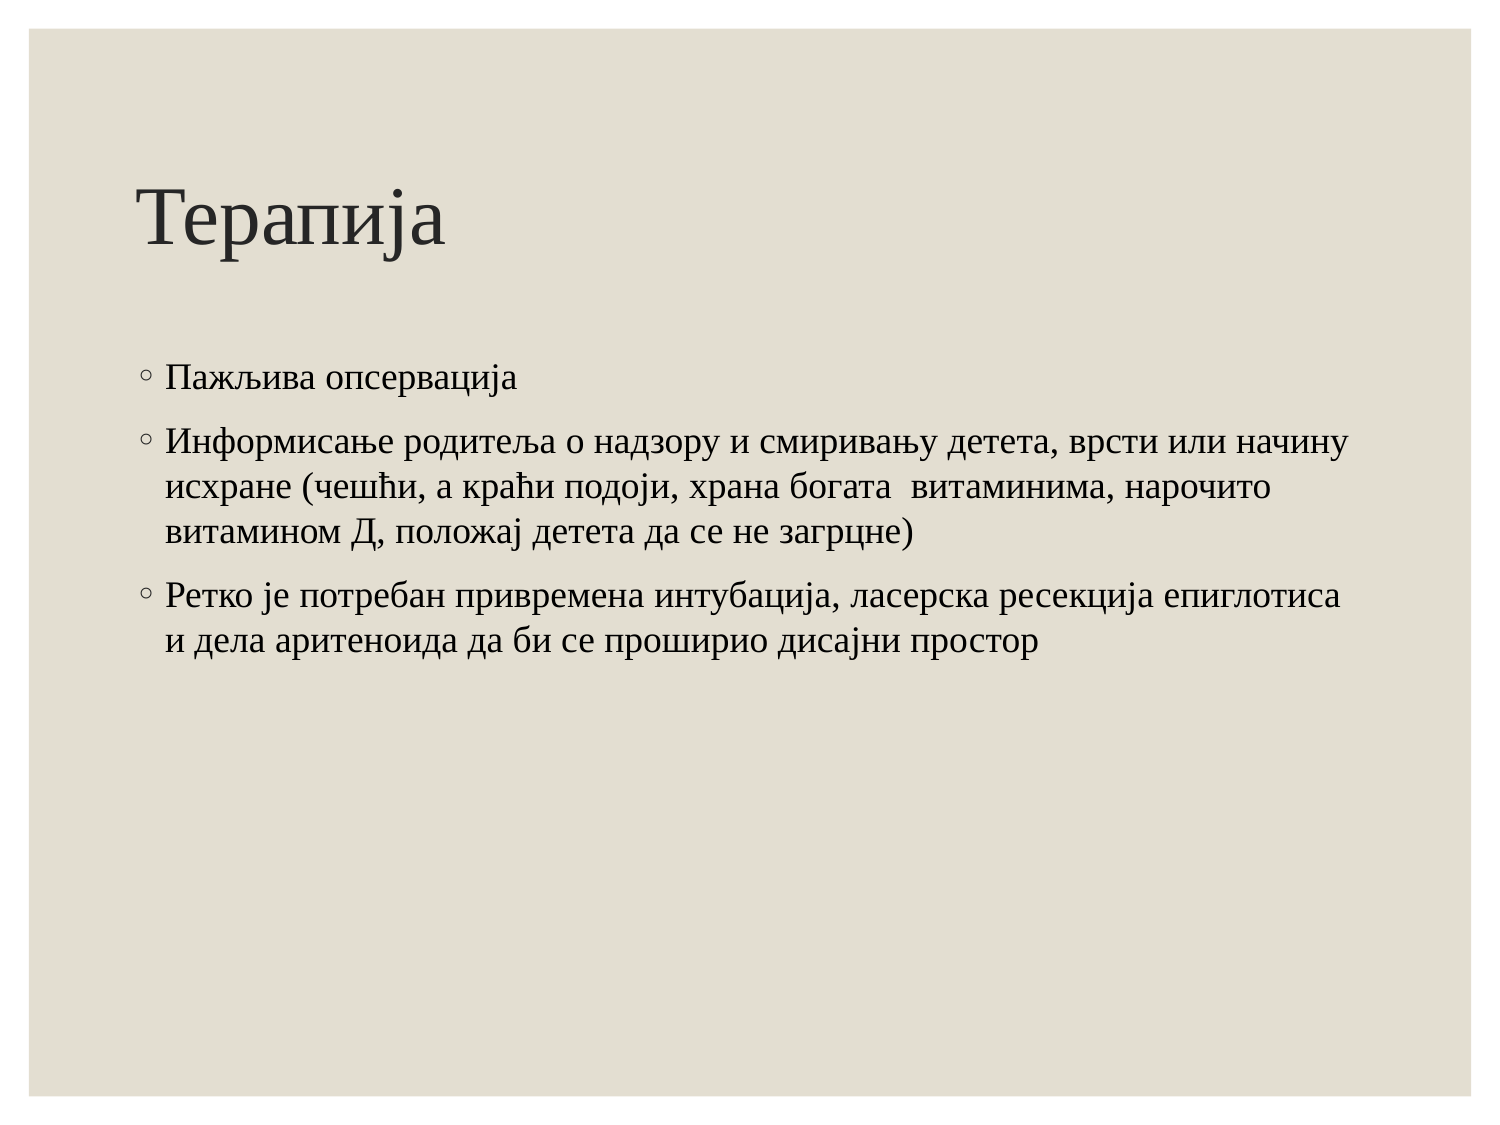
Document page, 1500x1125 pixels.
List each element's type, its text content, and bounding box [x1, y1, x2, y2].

title Терапија [120, 105, 1380, 331]
list Пажљива опсервација Информисање родитеља о надзору и смиривању детета, врсти или начину исхране (чешћи, а краћи подоји, храна богата витаминима, нарочито витамином Д, положај детета да се не загрцне) Ретко је потребан привременa интубација, ласерска ресекција епиглотиса и дела аритеноида да би се проширио дисајни простор [120, 345, 1380, 990]
